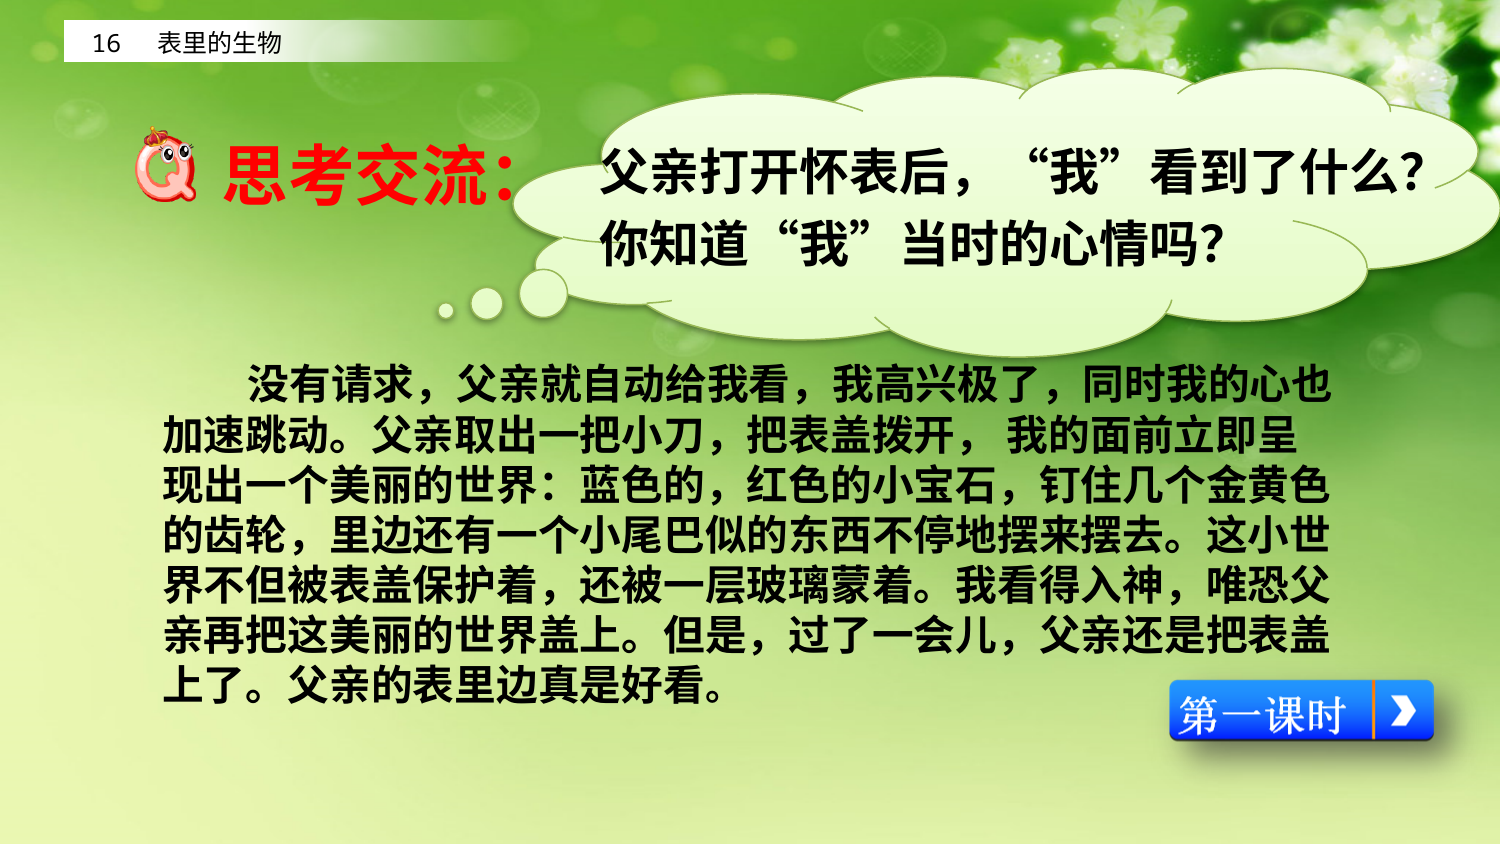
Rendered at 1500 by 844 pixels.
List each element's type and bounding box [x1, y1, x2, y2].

text_box [513, 67, 1500, 357]
picture [0, 0, 1500, 844]
